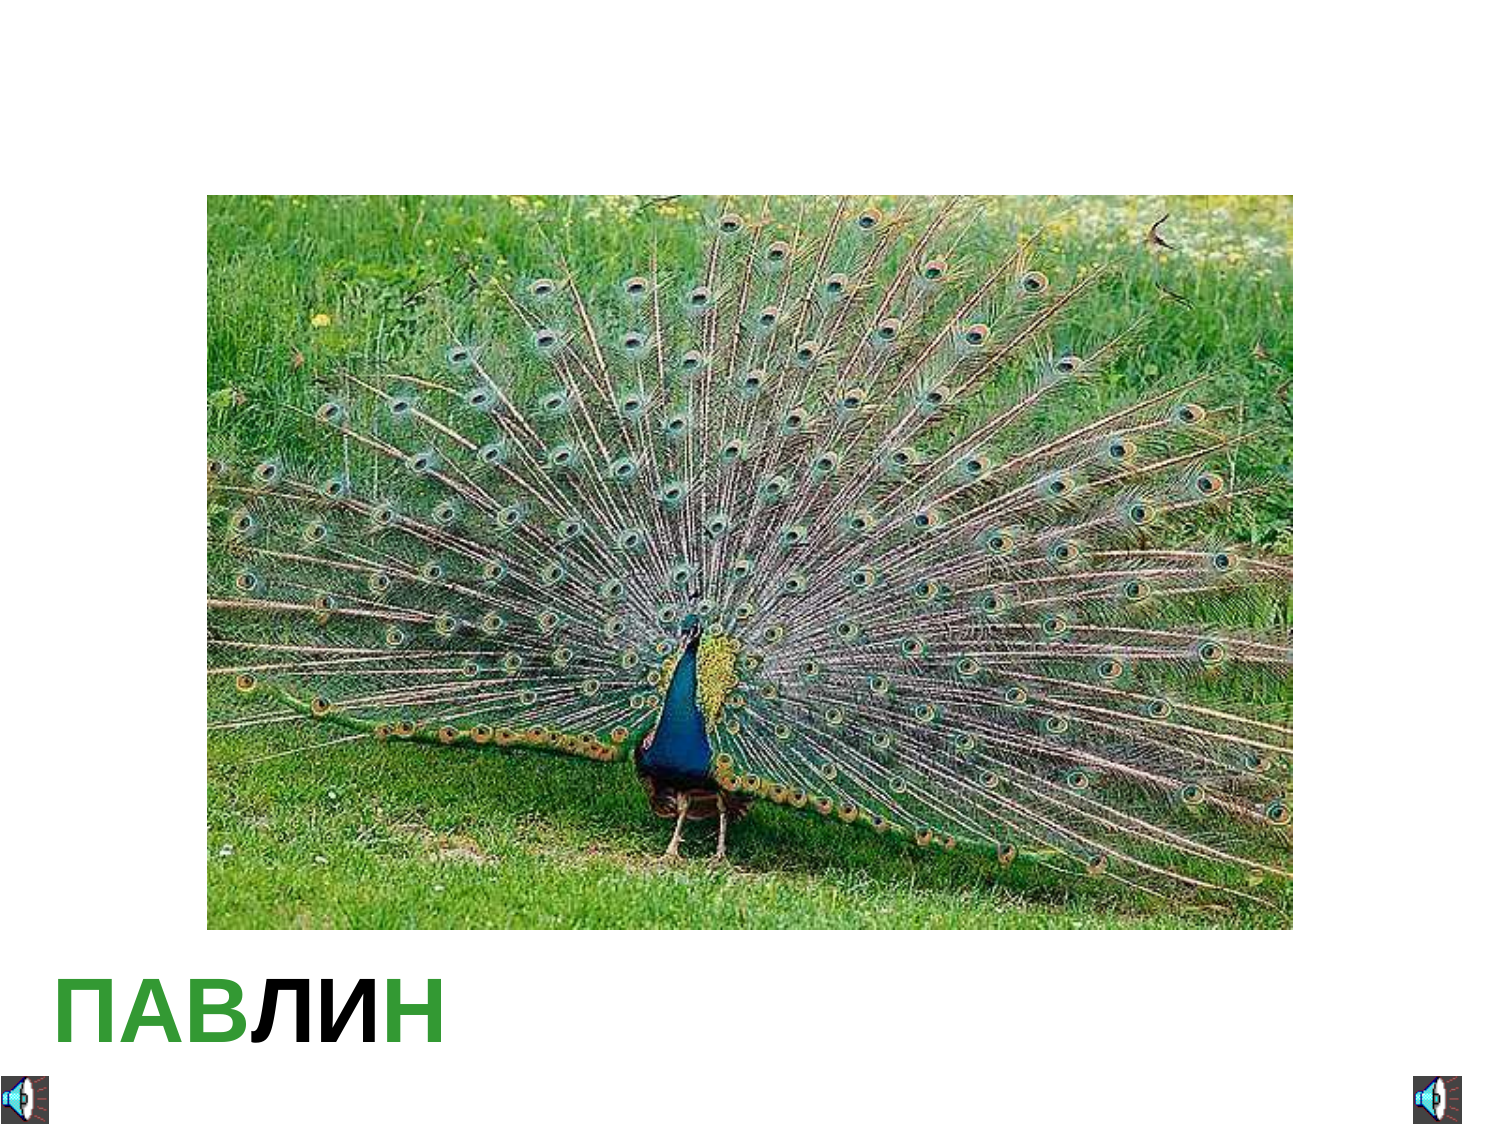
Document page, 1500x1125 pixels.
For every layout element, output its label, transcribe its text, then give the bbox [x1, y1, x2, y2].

picture [206, 194, 1294, 931]
picture [0, 1074, 51, 1125]
picture [1412, 1074, 1463, 1125]
title ПАВЛИН [37, 912, 1313, 1101]
